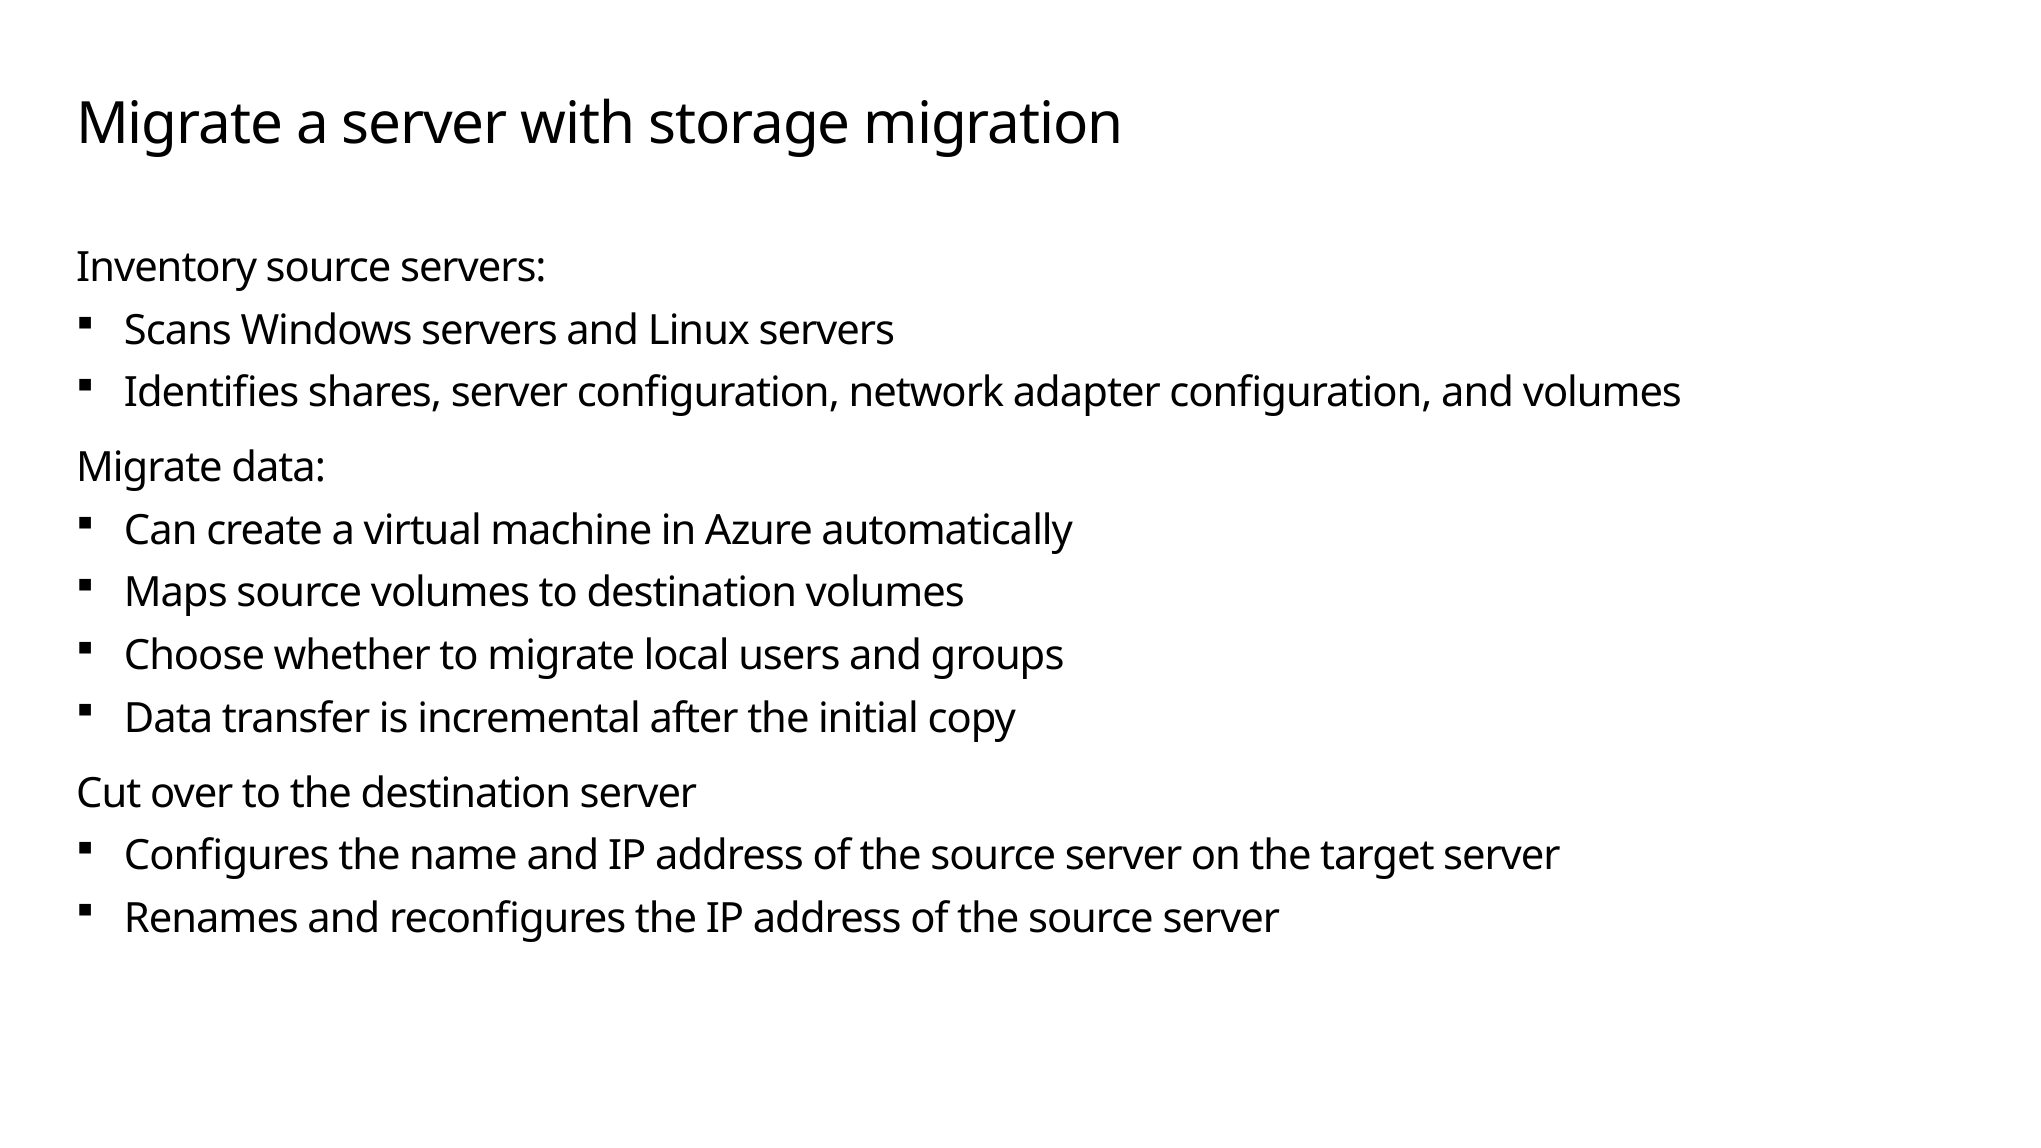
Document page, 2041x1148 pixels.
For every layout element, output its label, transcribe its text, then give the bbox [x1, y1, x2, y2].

title Migrate a server with storage migration [76, 93, 1968, 161]
list Inventory source servers: Scans Windows servers and Linux servers Identifies shares, server configuration, network adapter configuration, and volumes Migrate data: Can create a virtual machine in Azure automatically Maps source volumes to destination volumes Choose whether to migrate local users and groups Data transfer is incremental after the initial copy Cut over to the destination server Configures the name and IP address of the source server on the target server Renames and reconfigures the IP address of the source server [76, 240, 1970, 1074]
